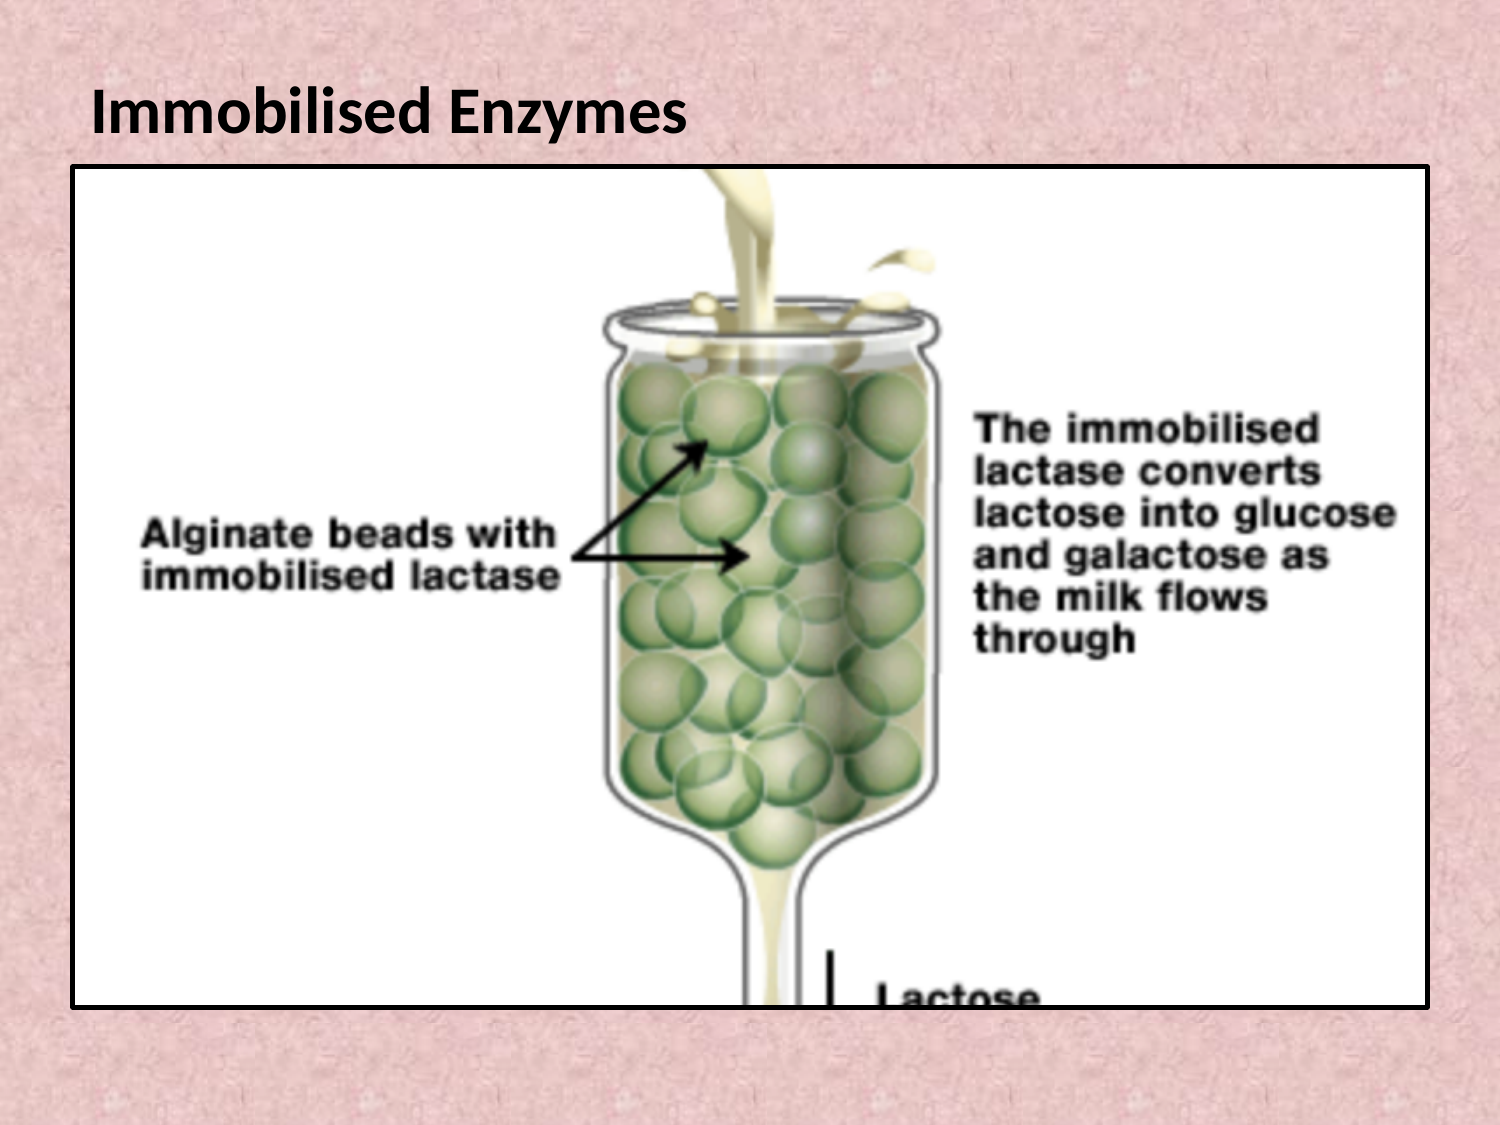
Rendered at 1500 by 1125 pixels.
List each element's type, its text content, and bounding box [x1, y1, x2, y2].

title Immobilised Enzymes [75, 45, 1425, 164]
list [74, 168, 1426, 1006]
